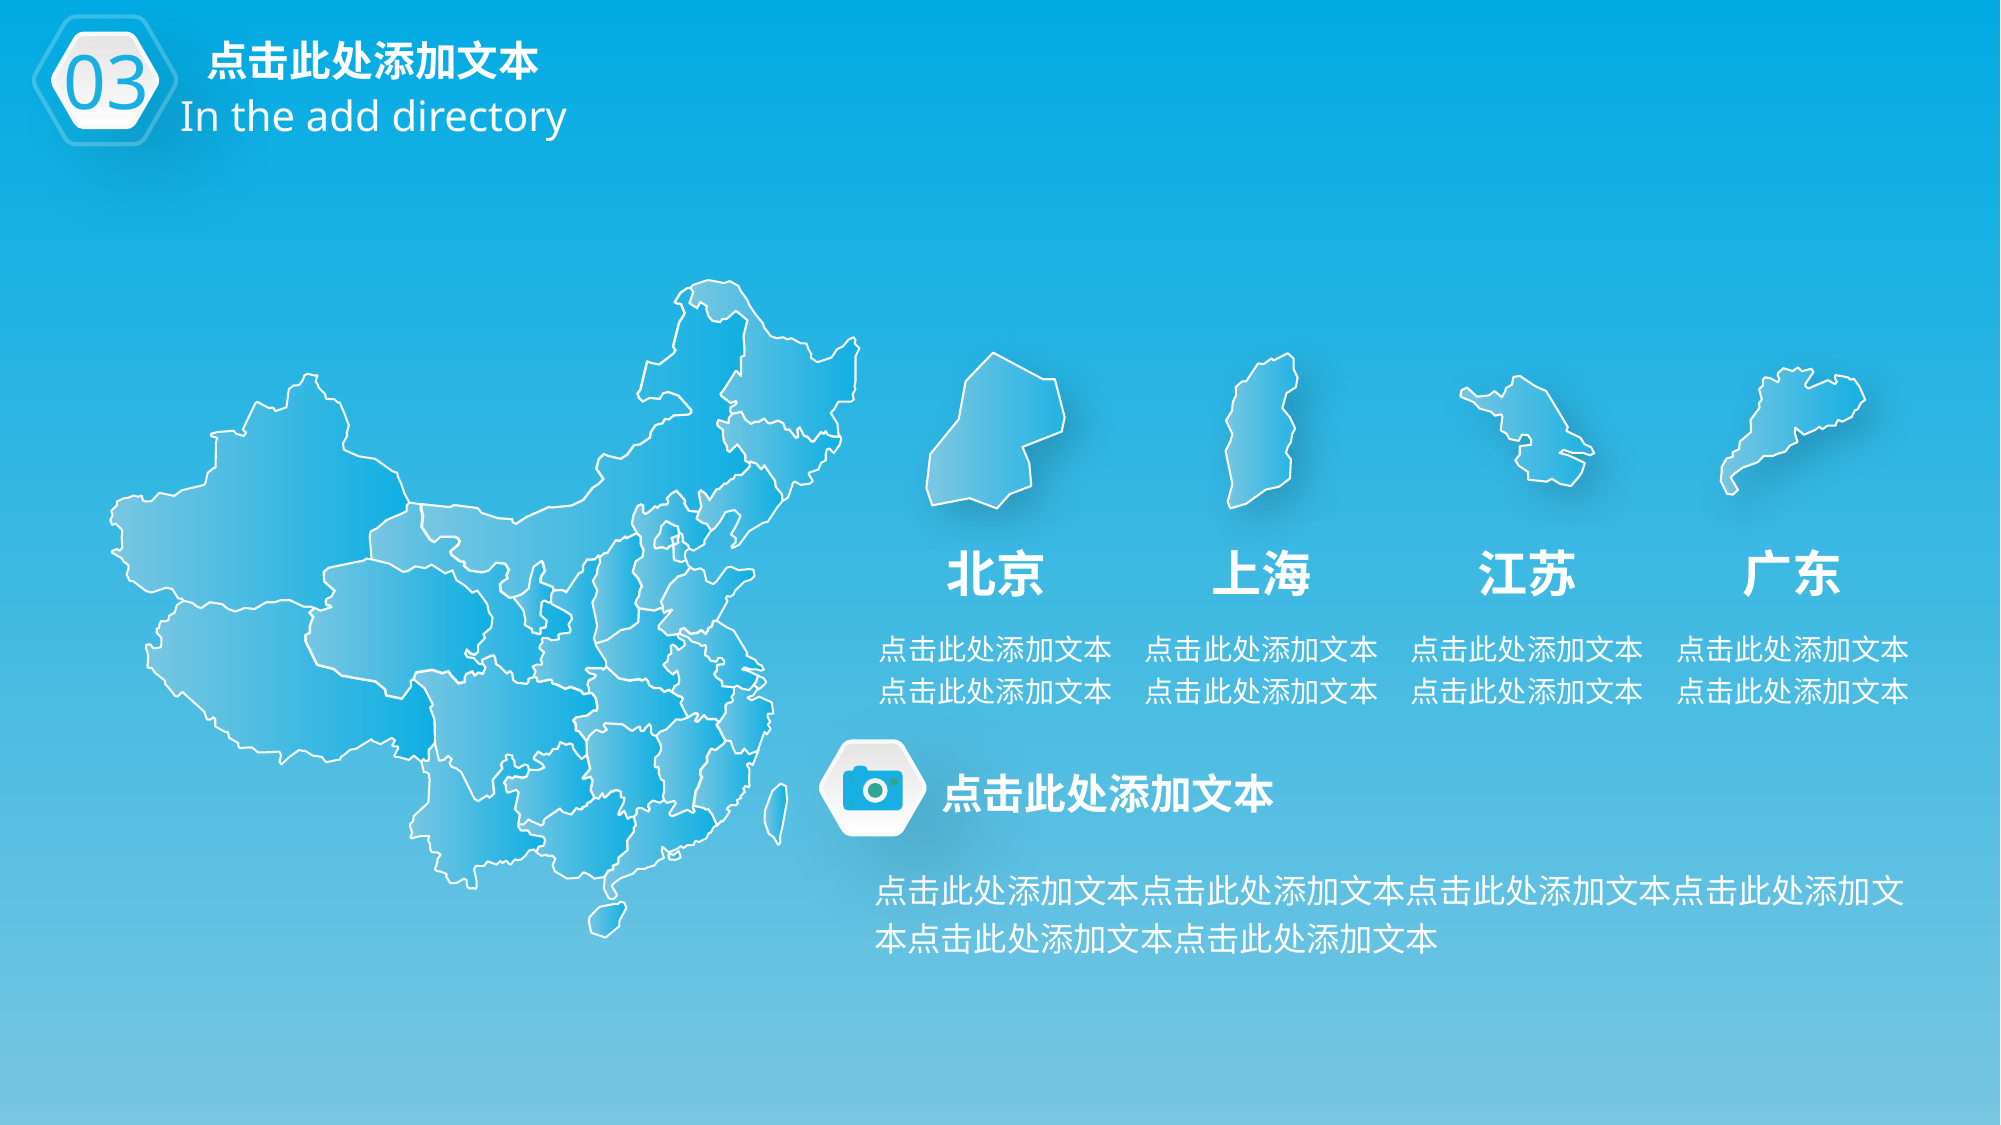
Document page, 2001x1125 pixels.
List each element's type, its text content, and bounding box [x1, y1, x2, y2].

text_box 点击此处添加文本 点击此处添加文本 [1661, 616, 1925, 716]
text_box 点击此处添加文本 点击此处添加文本 [864, 616, 1128, 716]
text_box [110, 279, 860, 938]
text_box 江苏 [1462, 534, 1593, 610]
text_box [34, 16, 177, 145]
text_box 上海 [1196, 534, 1327, 610]
text_box 点击此处添加文本 点击此处添加文本 [1395, 616, 1660, 716]
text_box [821, 741, 925, 835]
text_box 点击此处添加文本 [191, 27, 556, 82]
text_box [1720, 367, 1866, 495]
text_box [1460, 375, 1595, 486]
text_box In the add directory [223, 82, 582, 148]
text_box 广东 [1728, 534, 1858, 610]
text_box 点击此处添加文本点击此处添加文本点击此处添加文本点击此处添加文本点击此处添加文本点击此处添加文本 [859, 854, 1927, 965]
text_box [926, 352, 1065, 509]
text_box 点击此处添加文本 点击此处添加文本 [1129, 616, 1394, 716]
text_box 点击此处添加文本 [926, 760, 1310, 825]
text_box 北京 [931, 534, 1061, 610]
text_box [1225, 353, 1298, 509]
